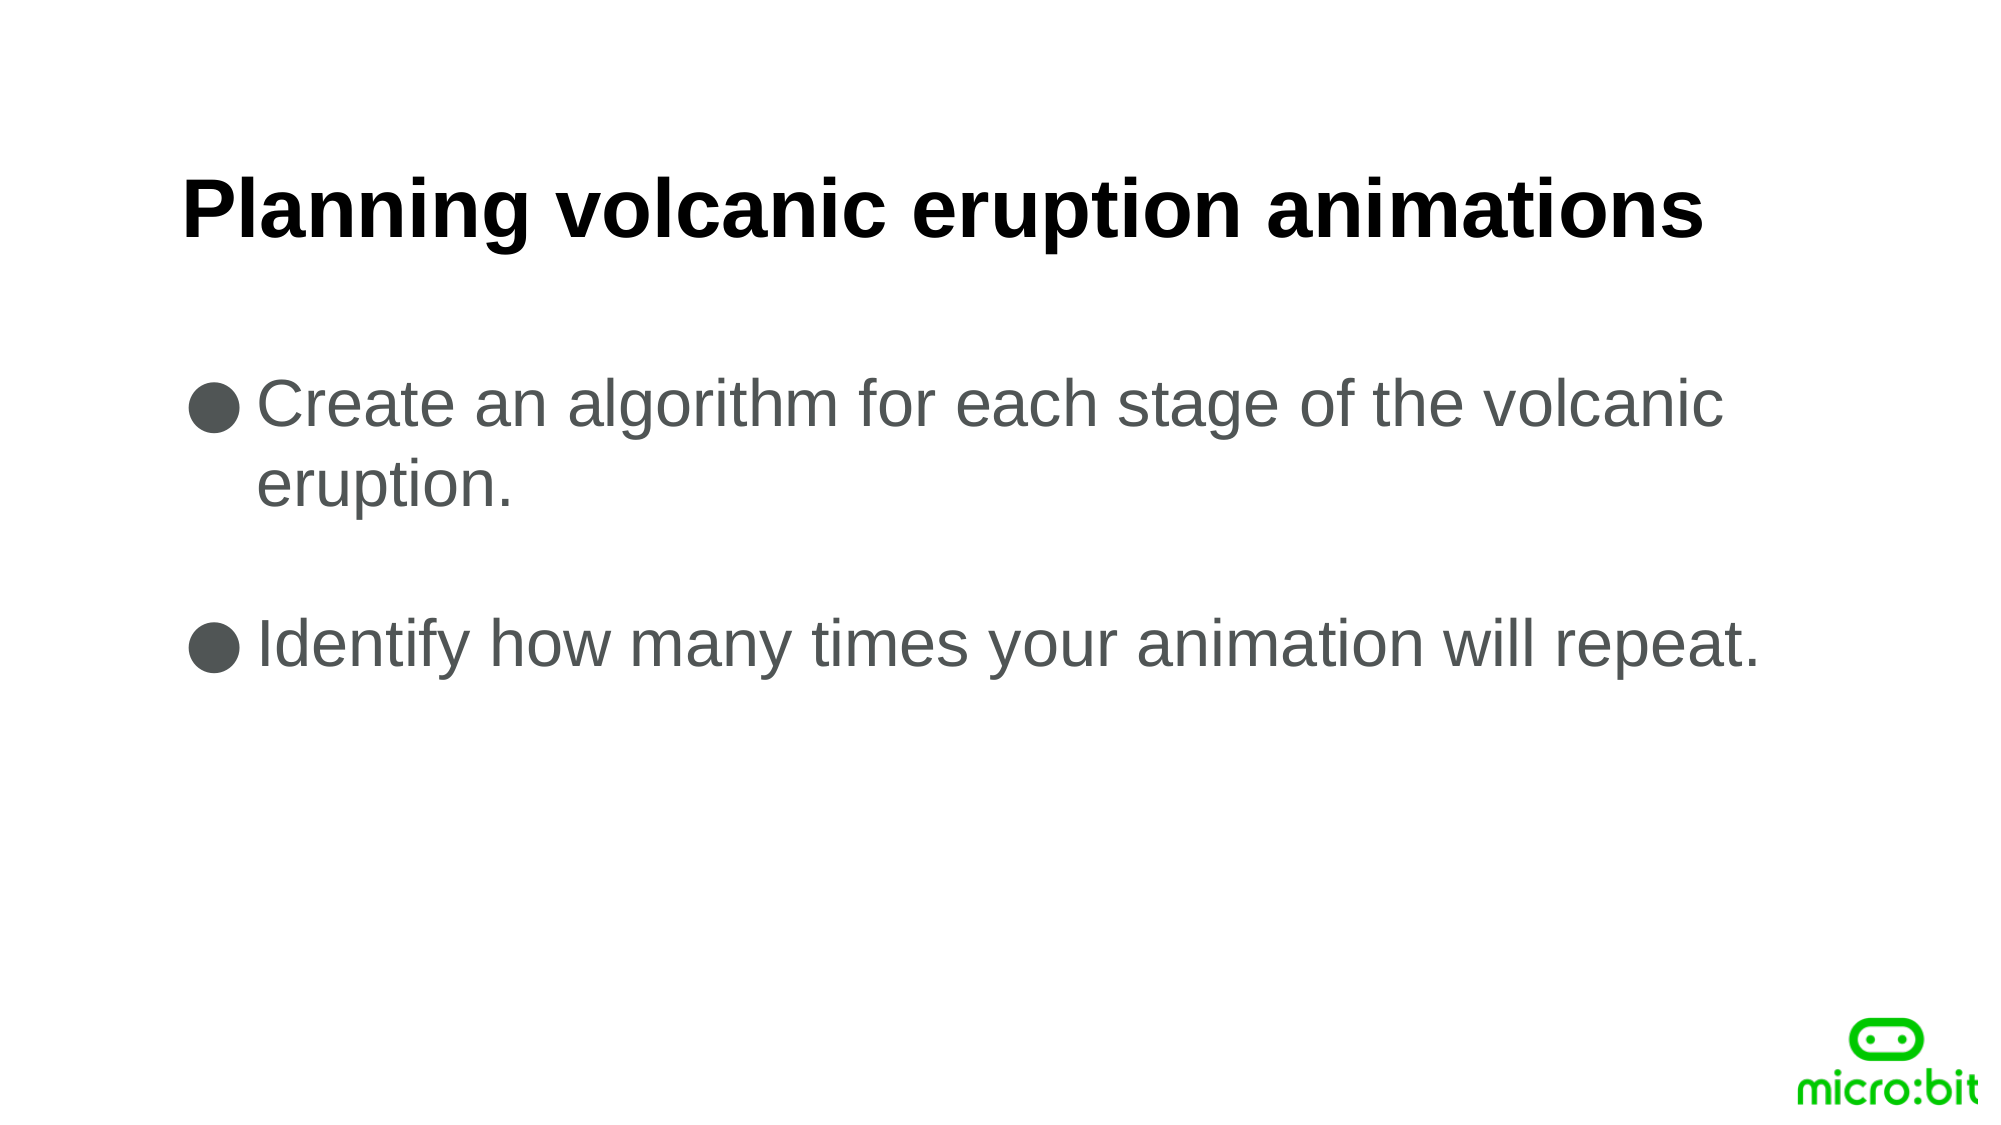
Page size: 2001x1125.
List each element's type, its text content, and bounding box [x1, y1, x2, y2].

picture [1797, 1017, 1978, 1106]
text_box Planning volcanic eruption animations Create an algorithm for each stage of the volcanic eruption. Identify how many times your animation will repeat. [166, 60, 1918, 884]
